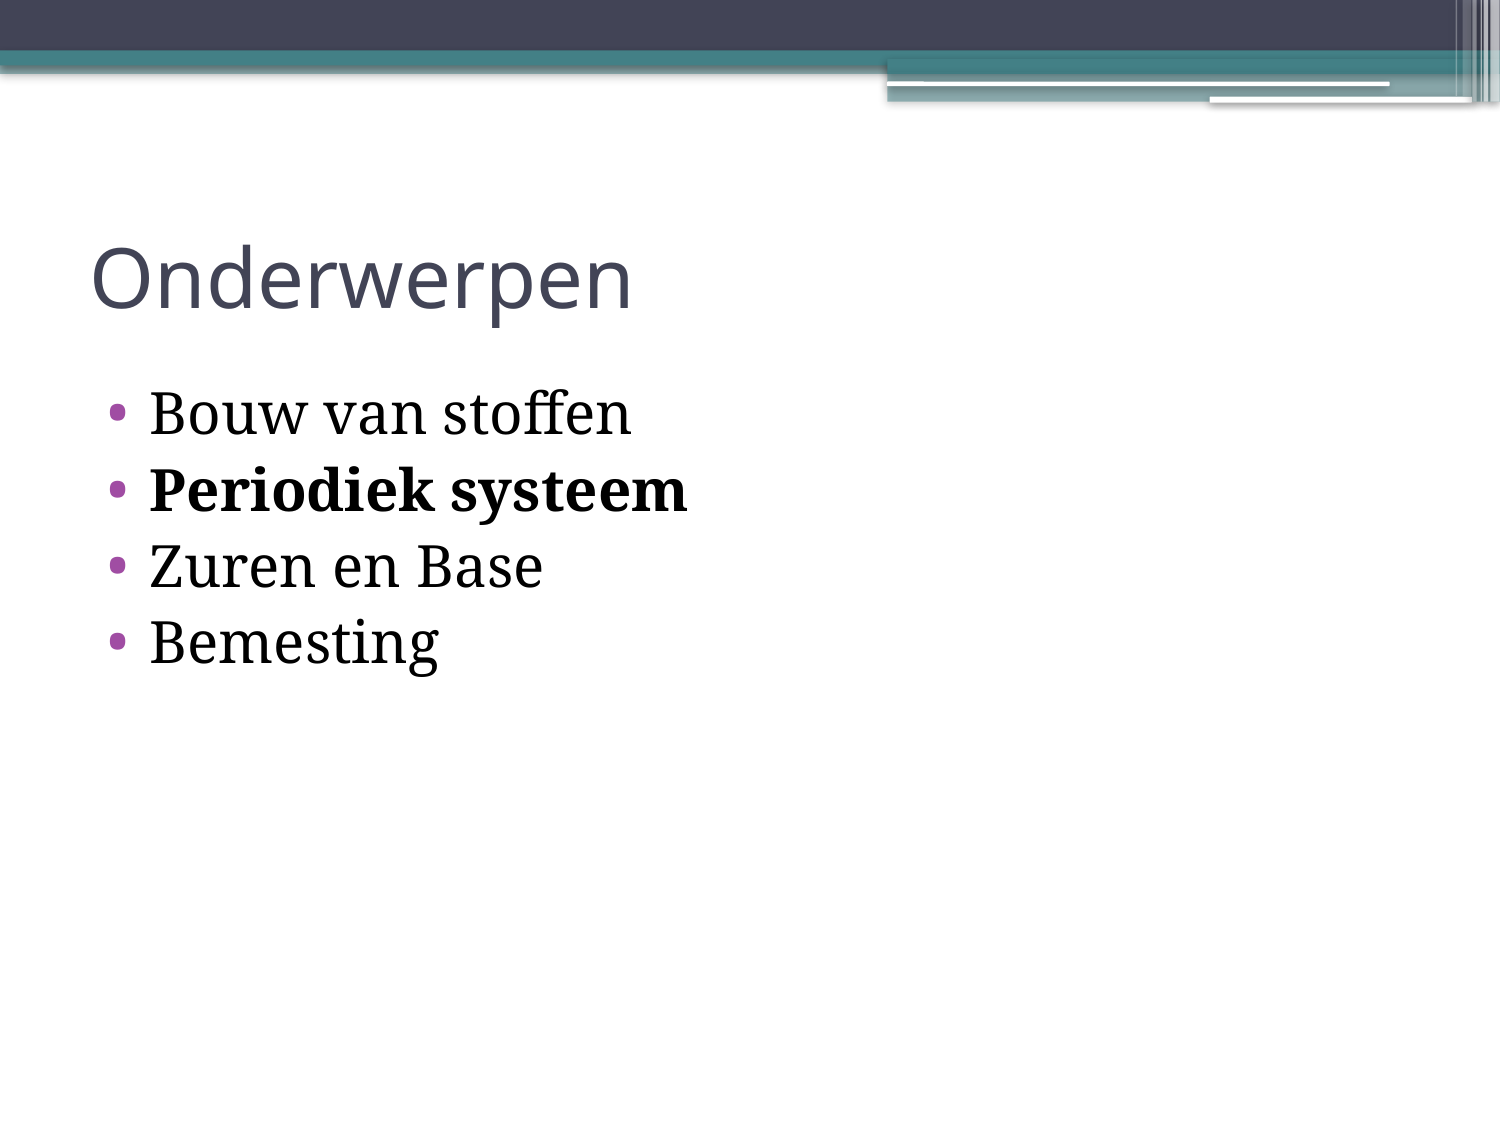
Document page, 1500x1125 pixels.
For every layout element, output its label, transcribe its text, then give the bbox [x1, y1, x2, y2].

list Bouw van stoffen Periodiek systeem Zuren en Base Bemesting [75, 368, 1425, 1079]
title Onderwerpen [75, 187, 1425, 363]
